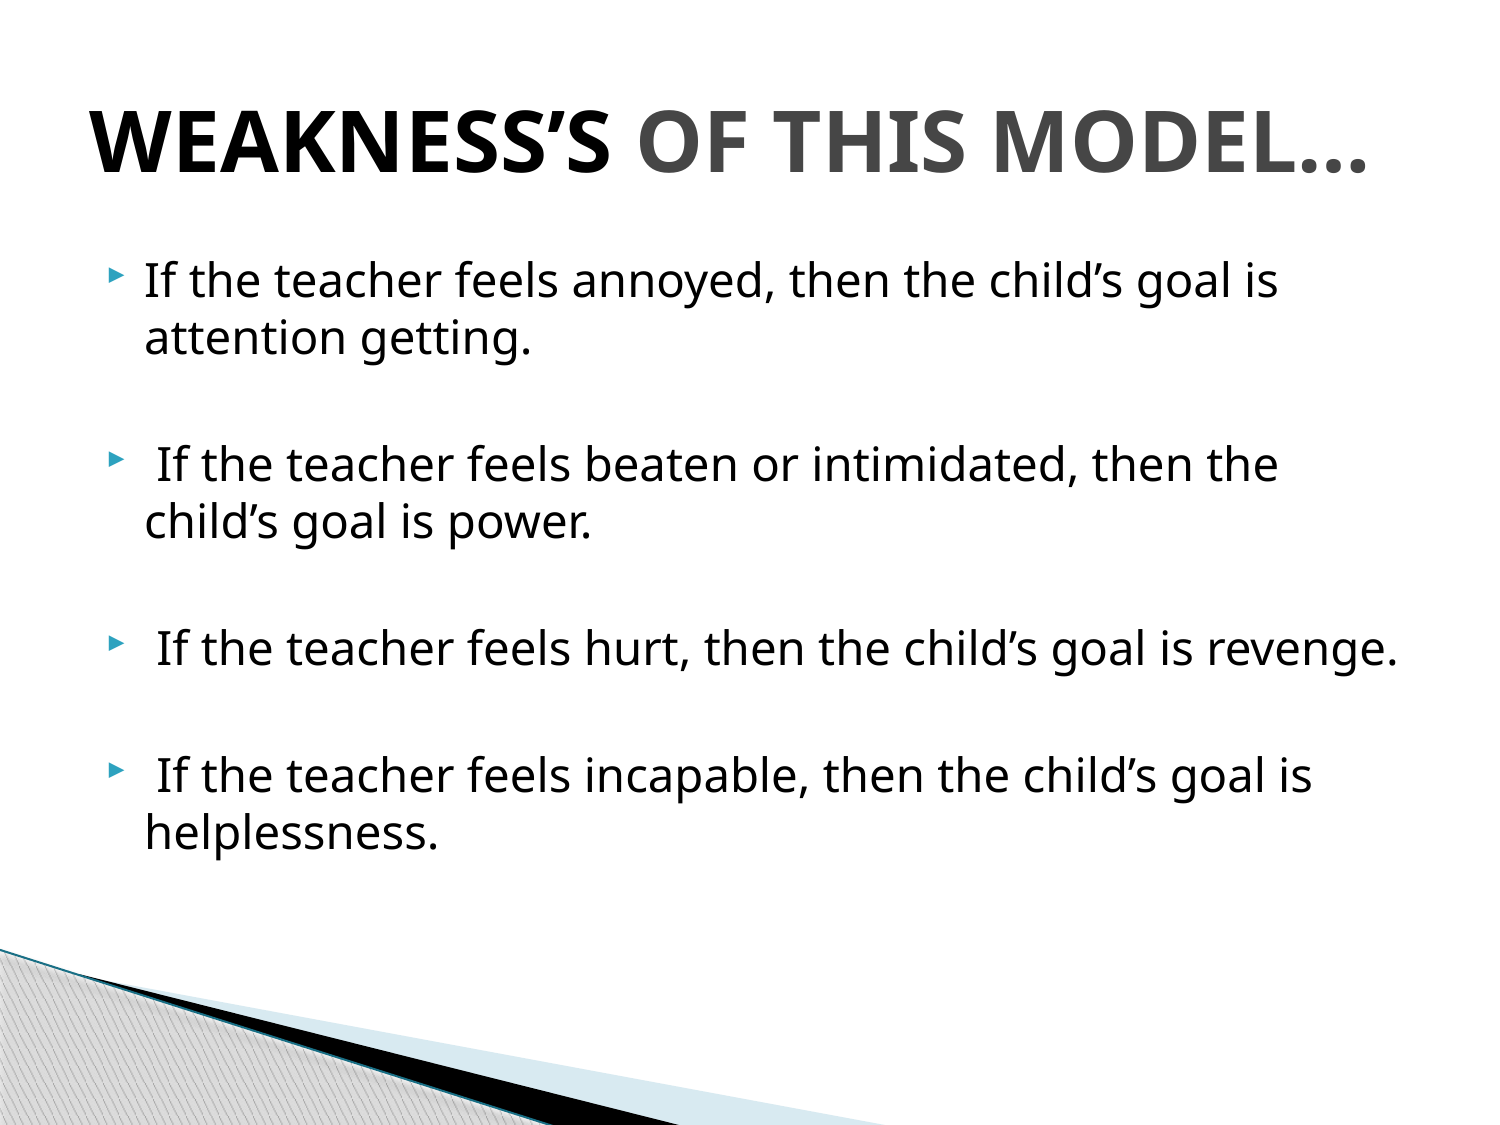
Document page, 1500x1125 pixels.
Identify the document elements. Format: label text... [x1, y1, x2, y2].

list If the teacher feels annoyed, then the child’s goal is attention getting. If the teacher feels beaten or intimidated, then the child’s goal is power. If the teacher feels hurt, then the child’s goal is revenge. If the teacher feels incapable, then the child’s goal is helplessness. [75, 243, 1425, 986]
title WEAKNESS’S of this MODEL… [75, 45, 1425, 233]
